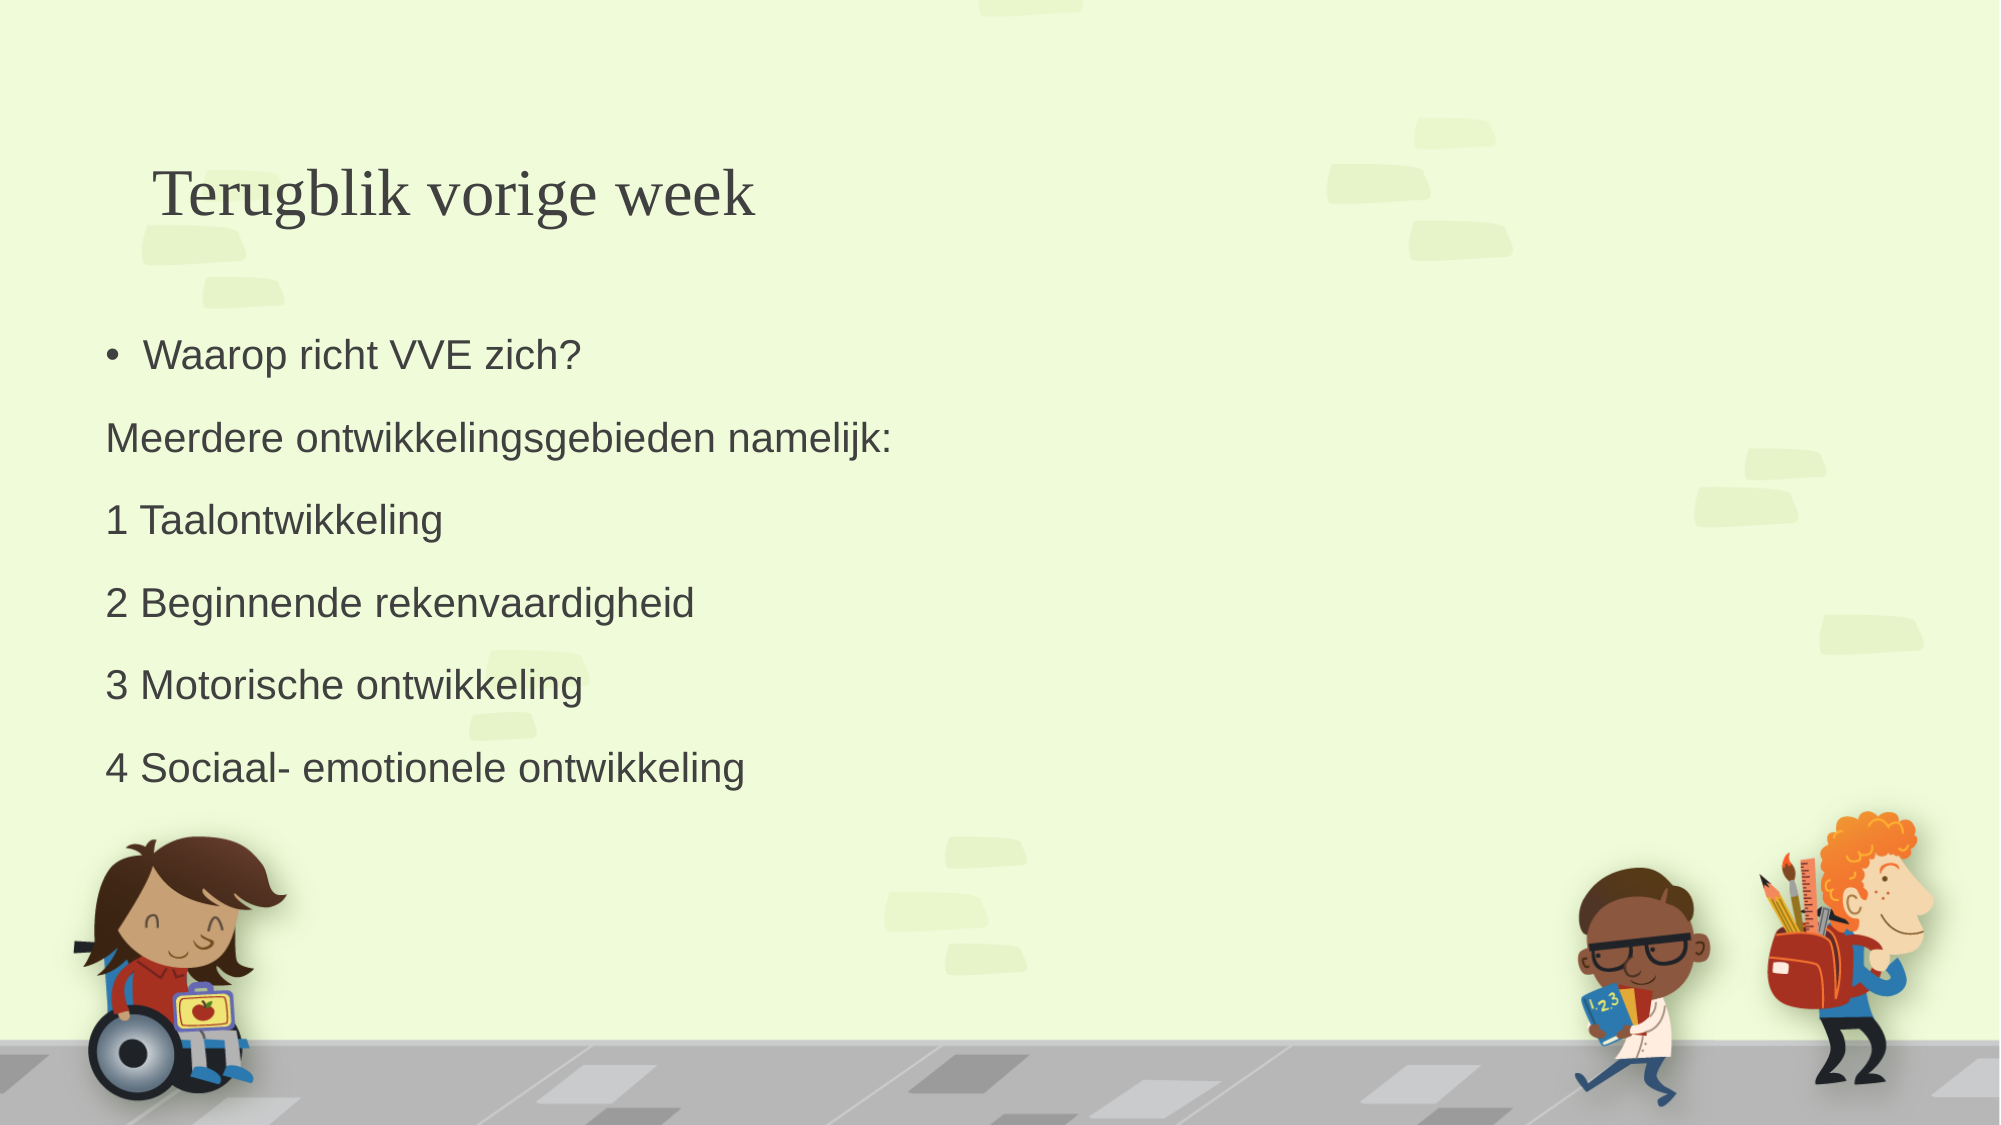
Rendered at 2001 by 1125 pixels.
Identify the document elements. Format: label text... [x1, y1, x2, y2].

picture [0, 0, 2000, 1125]
list Waarop richt VVE zich? Meerdere ontwikkelingsgebieden namelijk: 1 Taalontwikkeling 2 Beginnende rekenvaardigheid 3 Motorische ontwikkeling 4 Sociaal- emotionele ontwikkeling [90, 326, 1733, 897]
title Terugblik vorige week [137, 59, 1750, 238]
